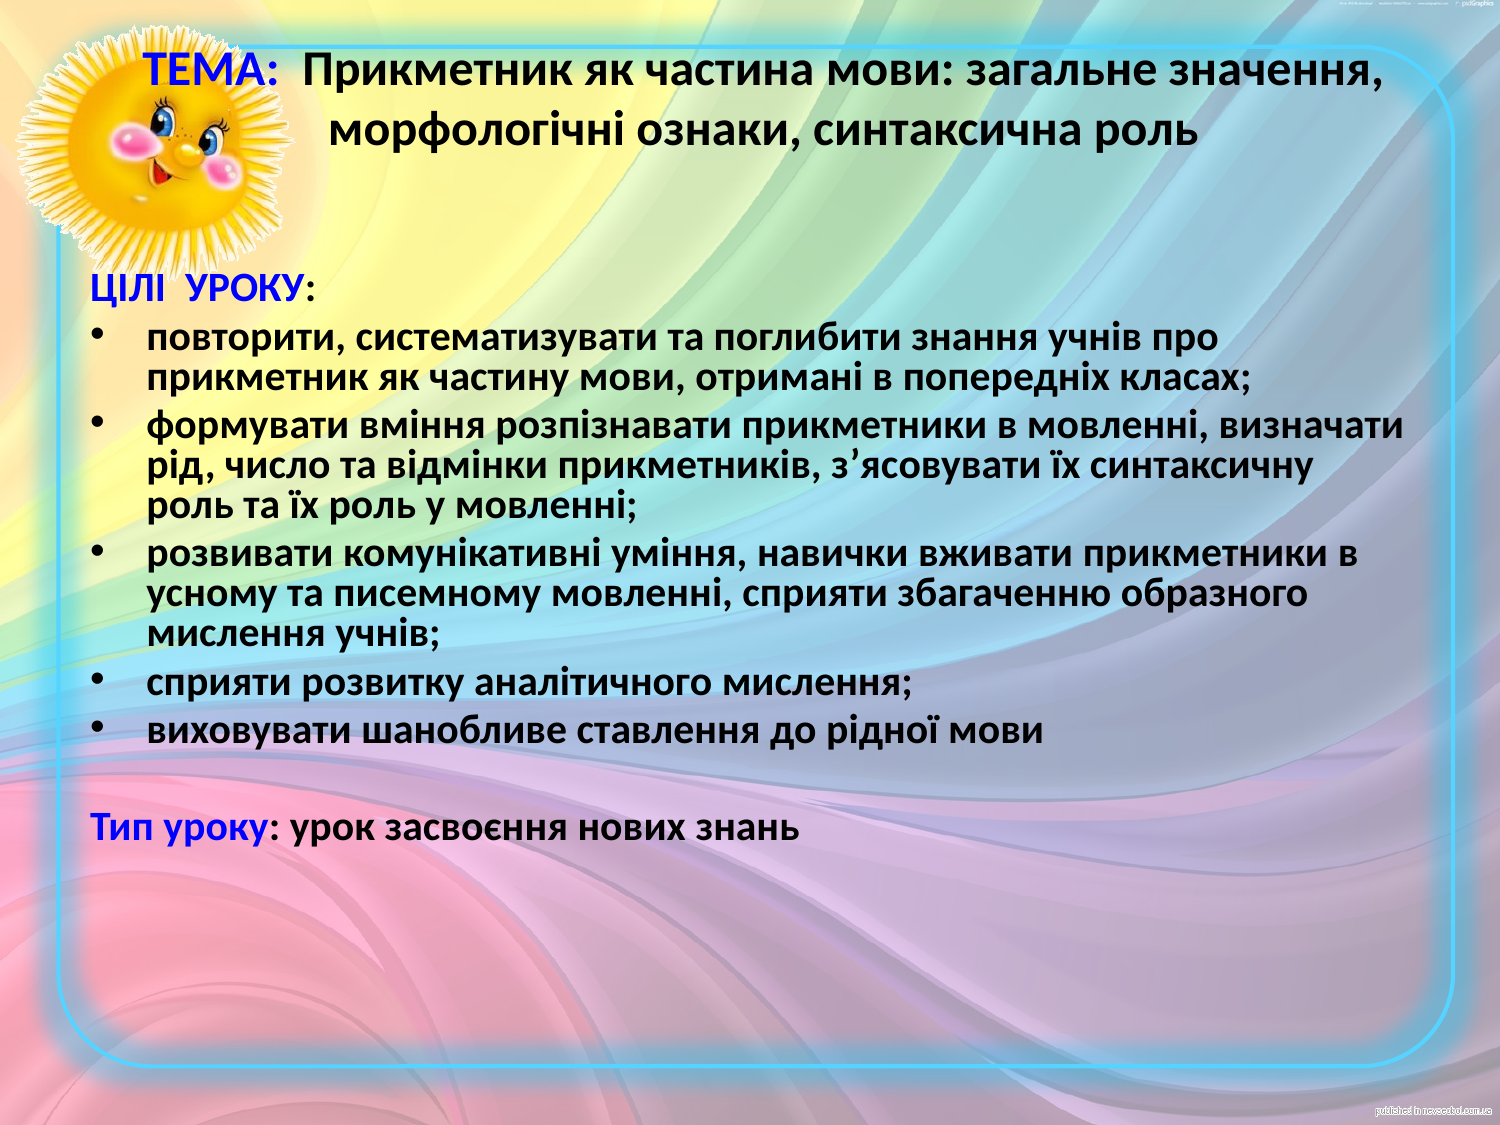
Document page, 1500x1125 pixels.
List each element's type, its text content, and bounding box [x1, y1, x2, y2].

list ЦІЛІ УРОКУ: повторити, систематизувати та поглибити знання учнів про прикметник як частину мови, отримані в попередніх класах; формувати вміння розпізнавати прикметники в мовленні, визначати рід, число та відмінки прикметників, з’ясовувати їх синтаксичну роль та їх роль у мовленні; розвивати комунікативні уміння, навички вживати прикметники в усному та писемному мовленні, сприяти збагаченню образного мислення учнів; сприяти розвитку аналітичного мислення; виховувати шанобливе ставлення до рідної мови Тип уроку: урок засвоєння нових знань [74, 262, 1426, 1006]
title ТЕМА: Прикметник як частина мови: загальне значення, морфологічні ознаки, синтаксична роль [88, 54, 1439, 197]
picture [11, 11, 340, 340]
